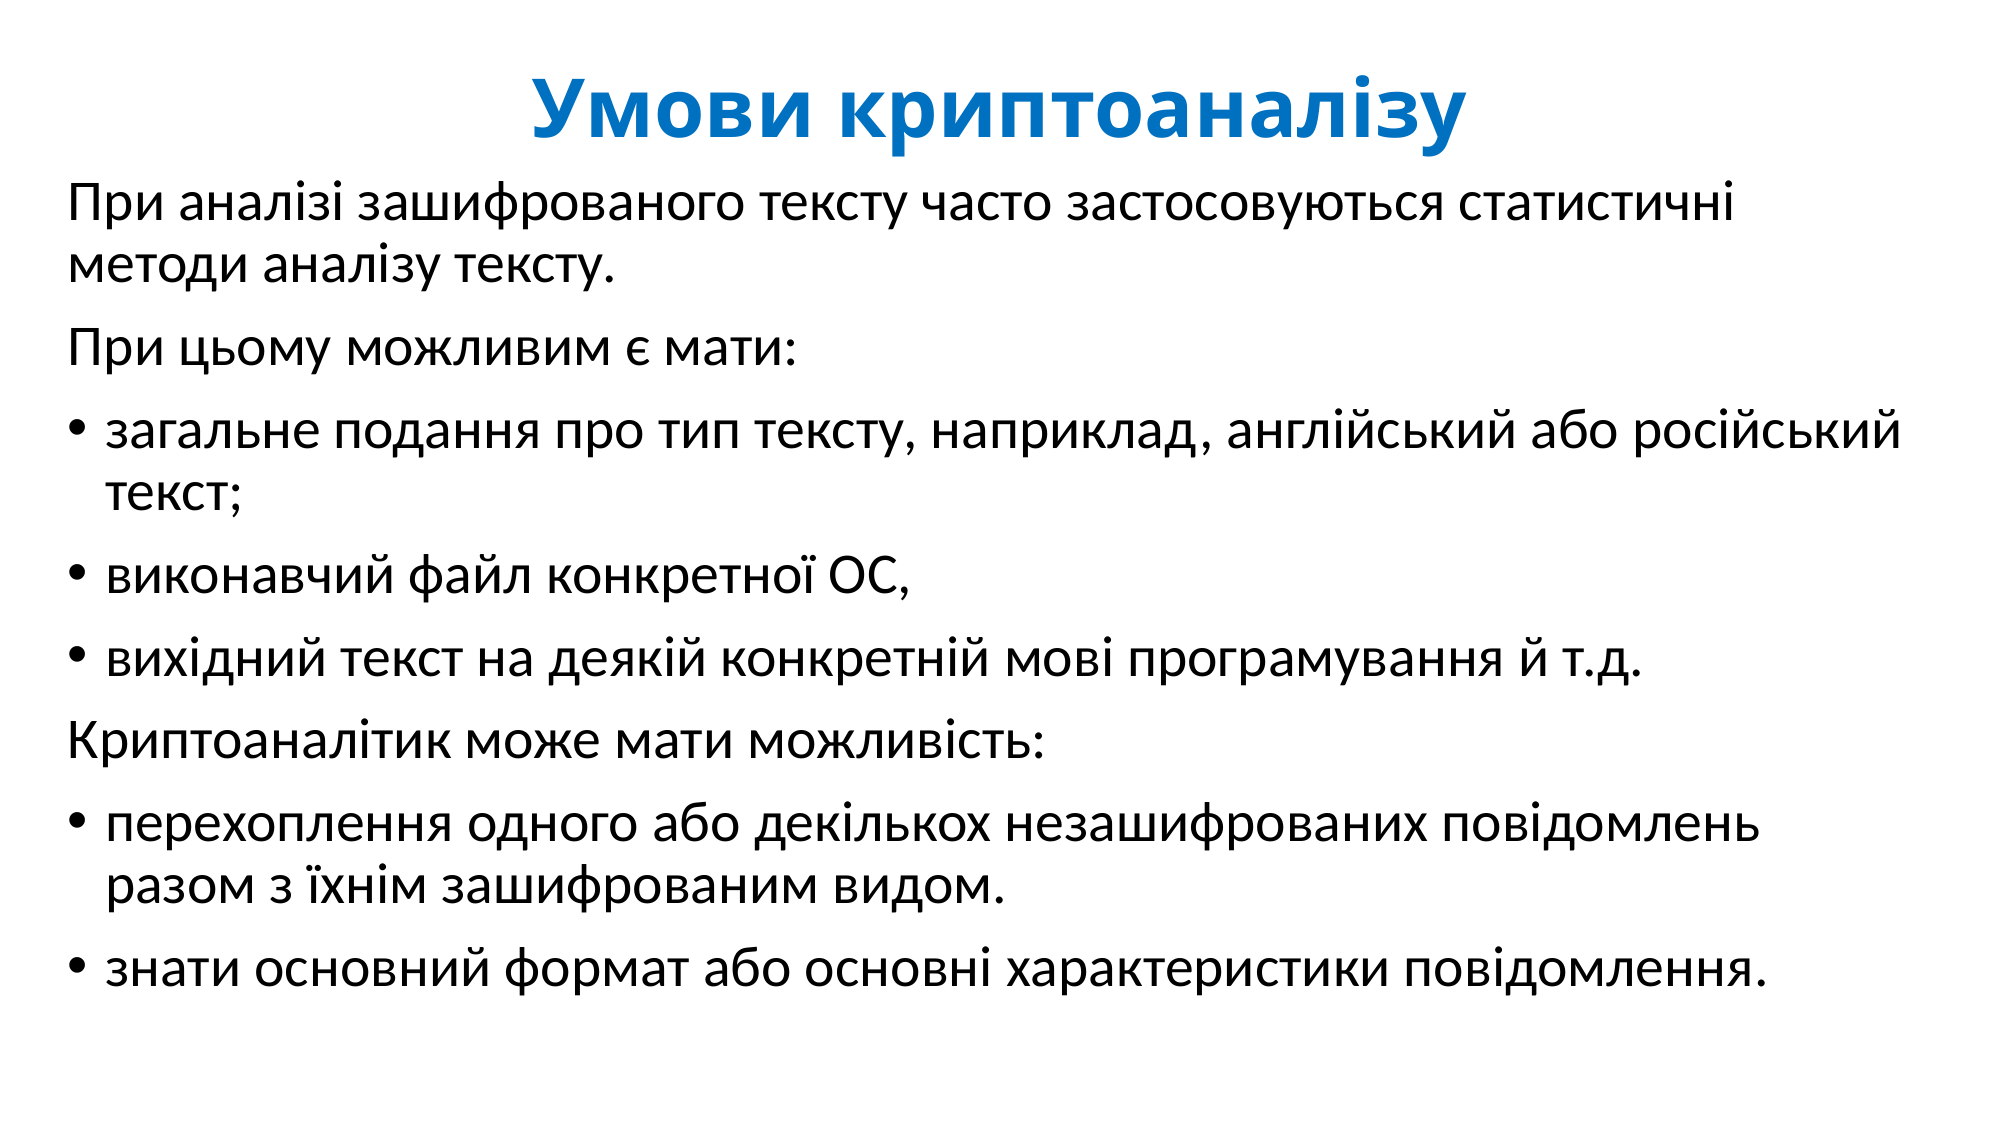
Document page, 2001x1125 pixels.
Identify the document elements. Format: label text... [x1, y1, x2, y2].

list При аналізі зашифрованого тексту часто застосовуються статистичні методи аналізу тексту. При цьому можливим є мати: загальне подання про тип тексту, наприклад, англійський або російський текст; виконавчий файл конкретної ОС, вихідний текст на деякій конкретній мові програмування й т.д. Криптоаналітик може мати можливість: перехоплення одного або декількох незашифрованих повідомлень разом з їхнім зашифрованим видом. знати основний формат або основні характеристики повідомлення. [52, 163, 1935, 1014]
title Умови криптоаналізу [137, 59, 1863, 163]
